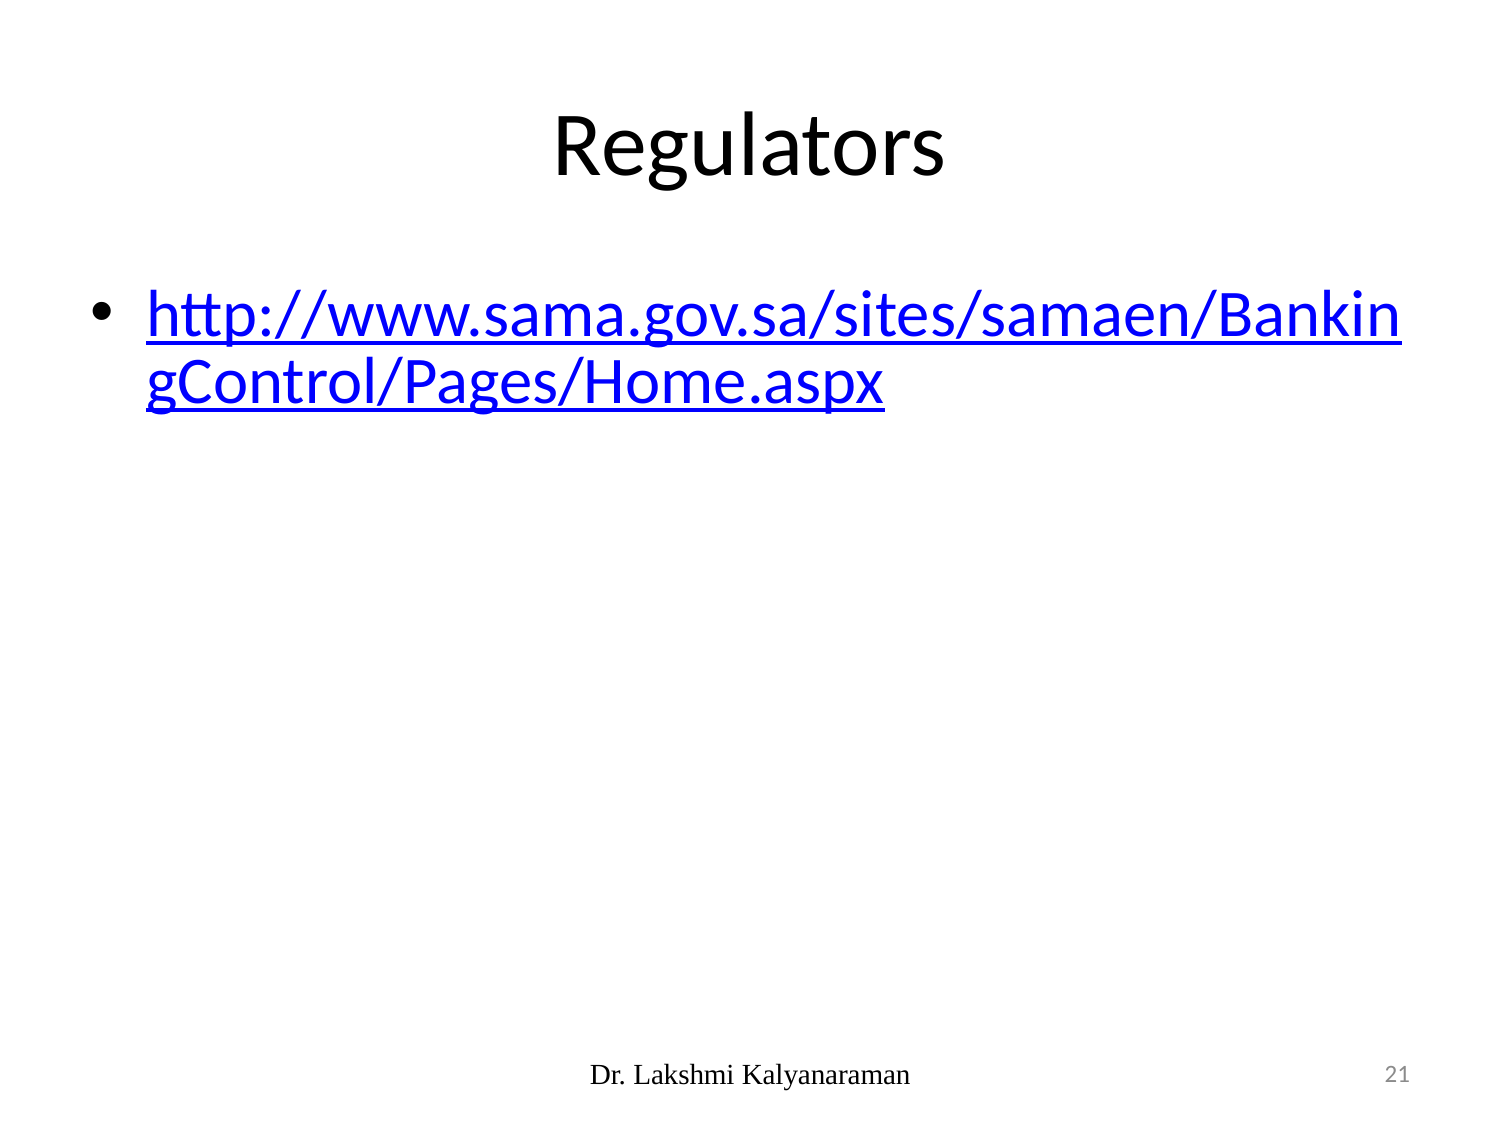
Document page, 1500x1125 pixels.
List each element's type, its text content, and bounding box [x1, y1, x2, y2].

title Regulators [75, 45, 1425, 233]
list http://www.sama.gov.sa/sites/samaen/BankingControl/Pages/Home.aspx [75, 262, 1425, 1005]
footer Dr. Lakshmi Kalyanaraman [512, 1042, 988, 1103]
slide_number 21 [1074, 1042, 1425, 1103]
